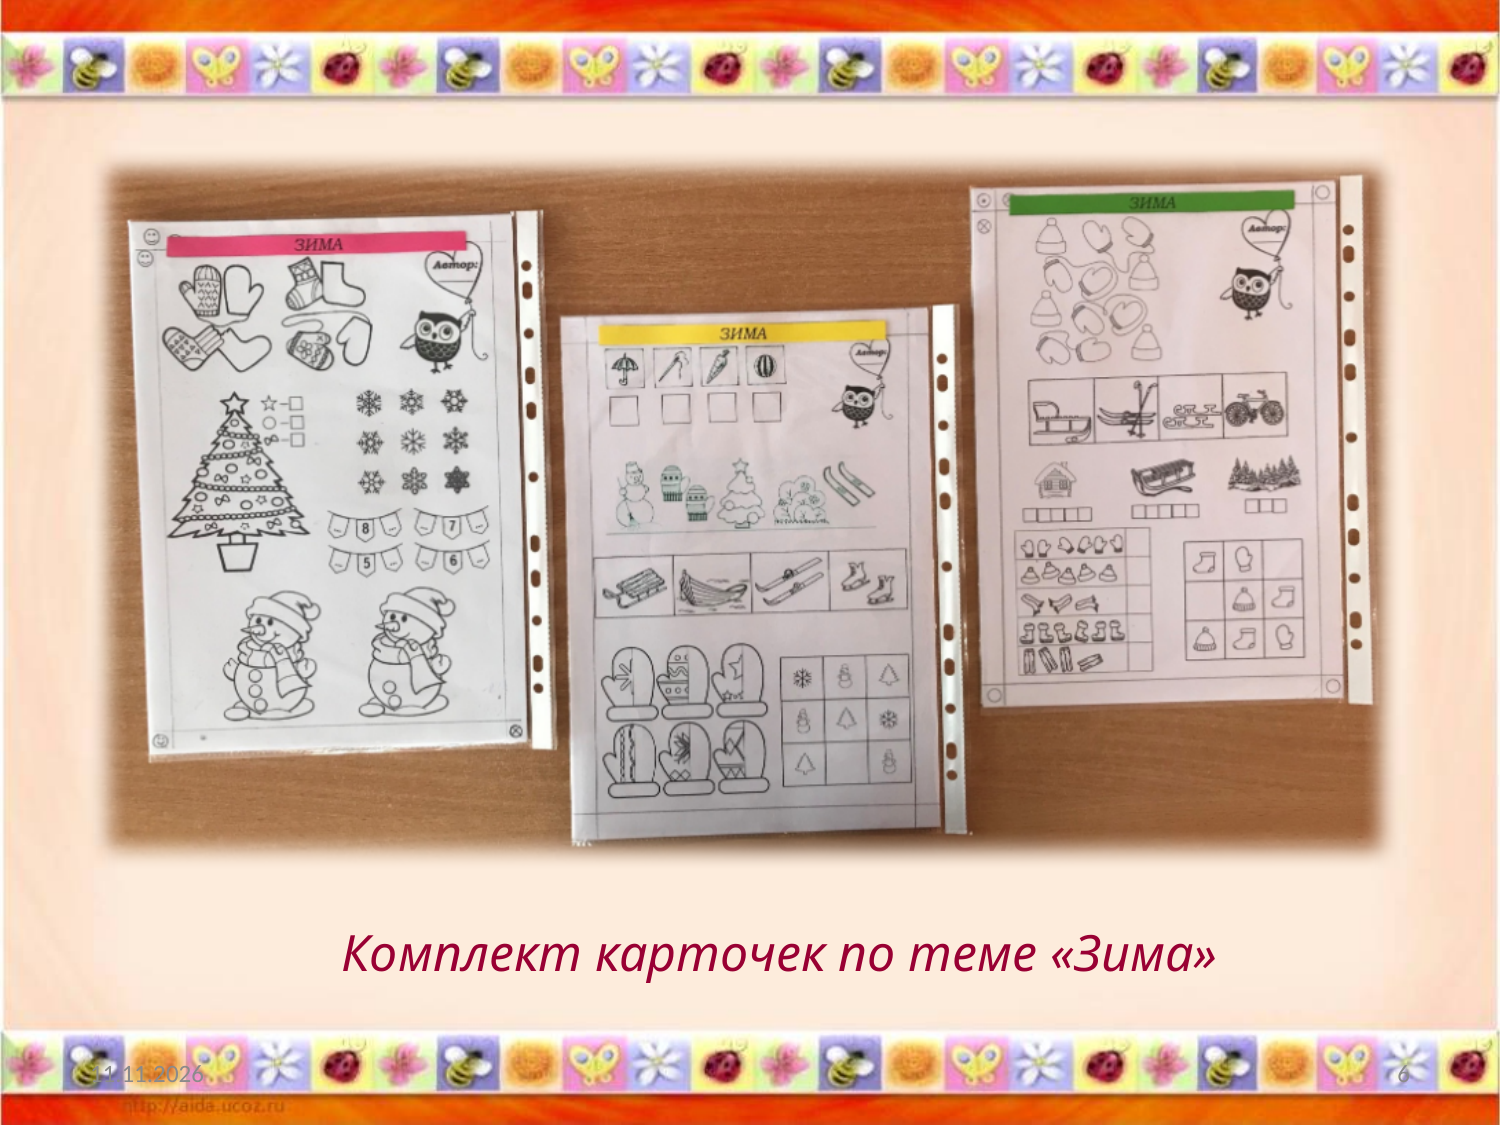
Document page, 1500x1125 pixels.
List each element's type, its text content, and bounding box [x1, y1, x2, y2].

picture [0, 0, 1500, 1125]
list Комплект карточек по теме «Зима» [76, 113, 379, 1012]
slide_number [75, 1042, 379, 1103]
slide_number 6 [1110, 1042, 1425, 1103]
list Комплект карточек по теме «Зима» [1110, 113, 1427, 1012]
